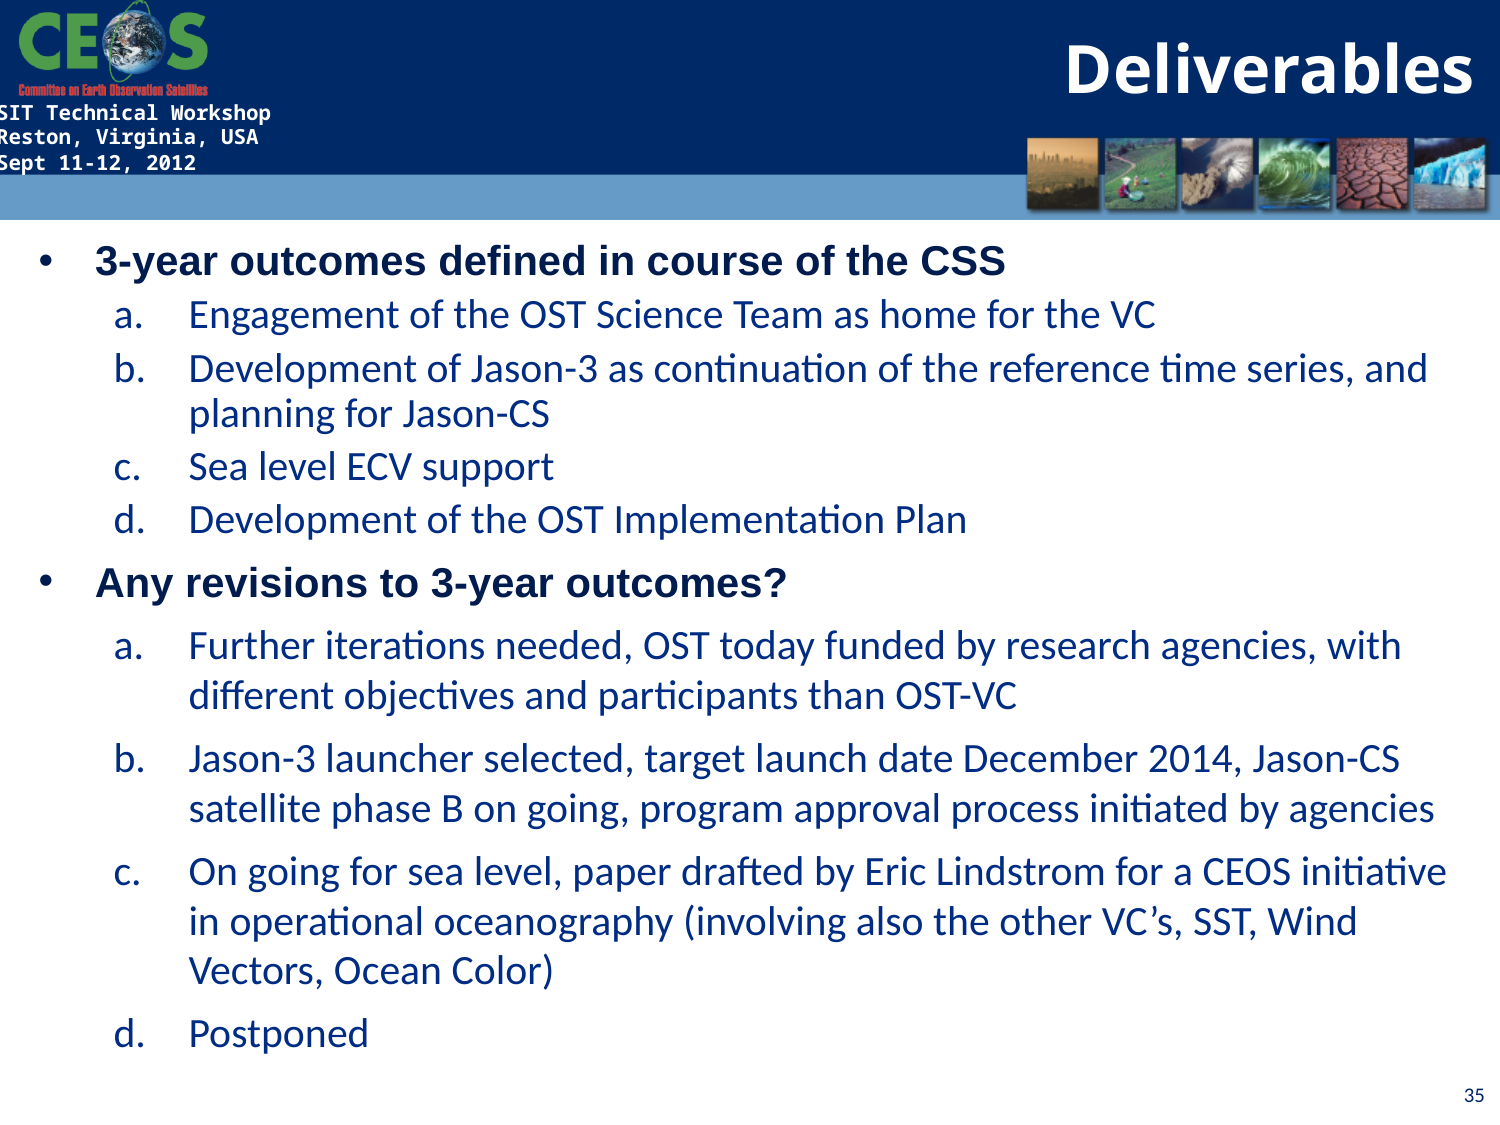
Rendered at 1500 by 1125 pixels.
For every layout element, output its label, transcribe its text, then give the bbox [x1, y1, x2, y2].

title Deliverables [216, 16, 1491, 117]
picture [0, 0, 1500, 220]
slide_number 35 [1187, 1073, 1500, 1125]
text_box 3-year outcomes defined in course of the CSS Engagement of the OST Science Team as home for the VC Development of Jason-3 as continuation of the reference time series, and planning for Jason-CS Sea level ECV support Development of the OST Implementation Plan Any revisions to 3-year outcomes? Further iterations needed, OST today funded by research agencies, with different objectives and participants than OST-VC Jason-3 launcher selected, target launch date December 2014, Jason-CS satellite phase B on going, program approval process initiated by agencies On going for sea level, paper drafted by Eric Lindstrom for a CEOS initiative in operational oceanography (involving also the other VC’s, SST, Wind Vectors, Ocean Color) Postponed [24, 232, 1473, 1074]
